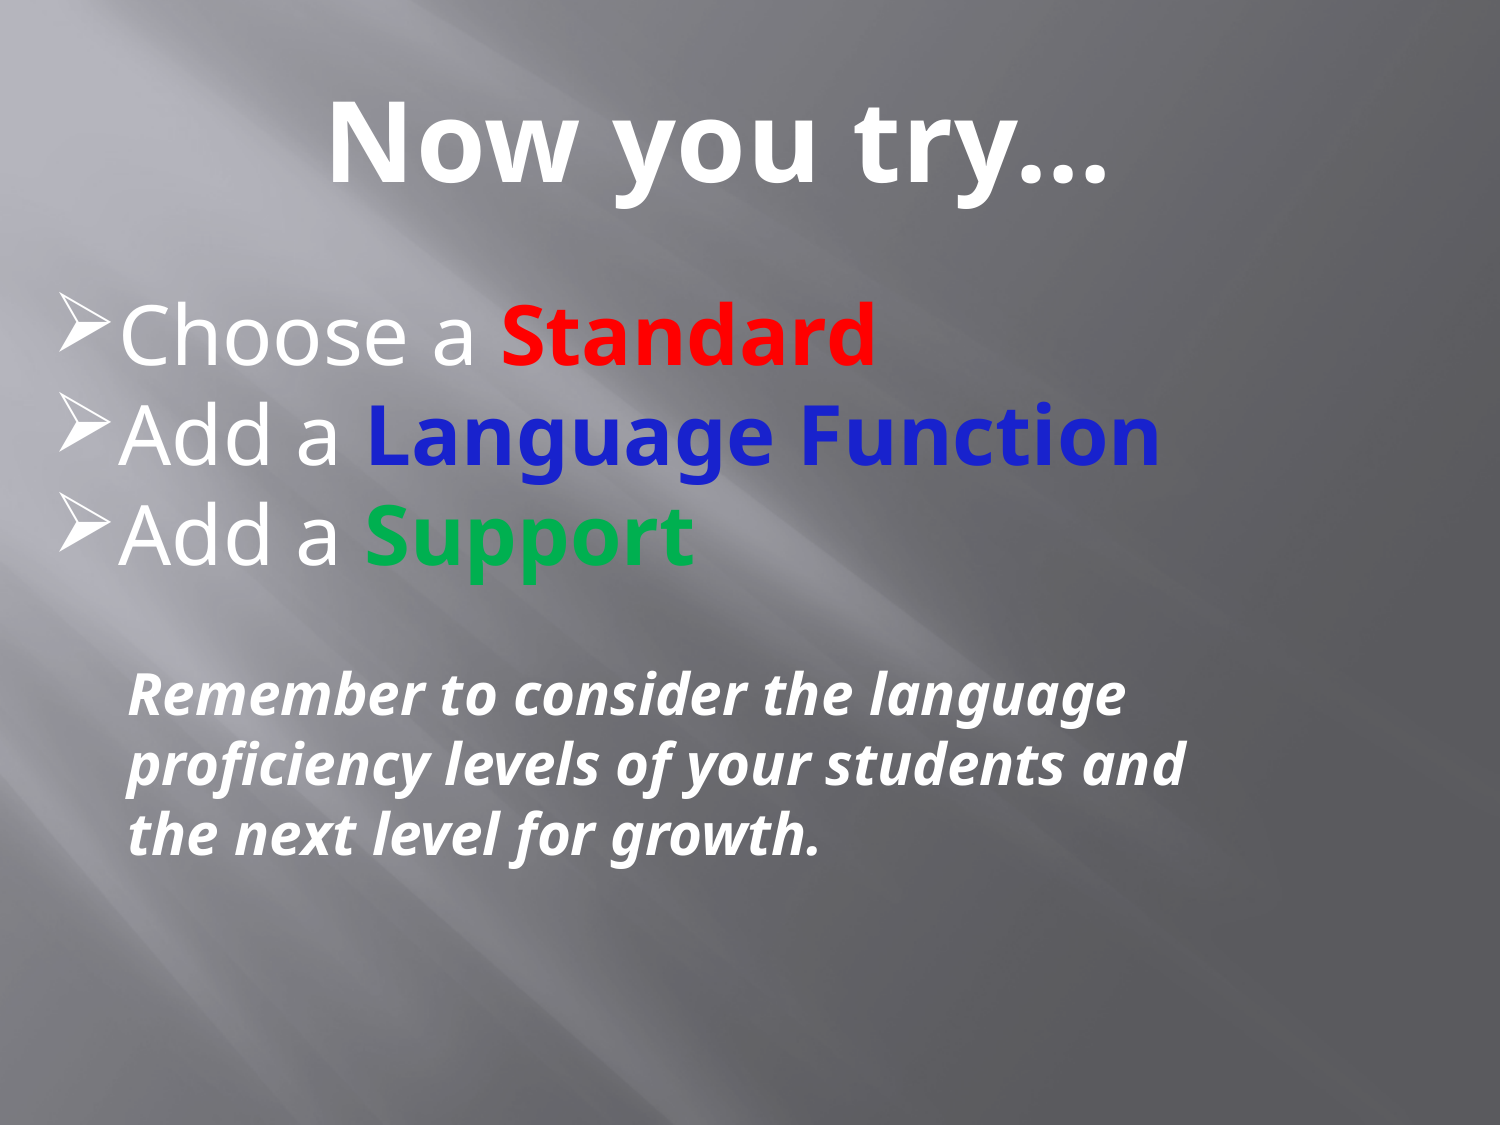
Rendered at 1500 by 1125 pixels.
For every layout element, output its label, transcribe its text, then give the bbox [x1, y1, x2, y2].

text_box Choose a Standard Add a Language Function Add a Support [37, 275, 1438, 590]
text_box Remember to consider the language proficiency levels of your students and the next level for growth. [112, 650, 1325, 875]
text_box Now you try… [308, 62, 1128, 213]
